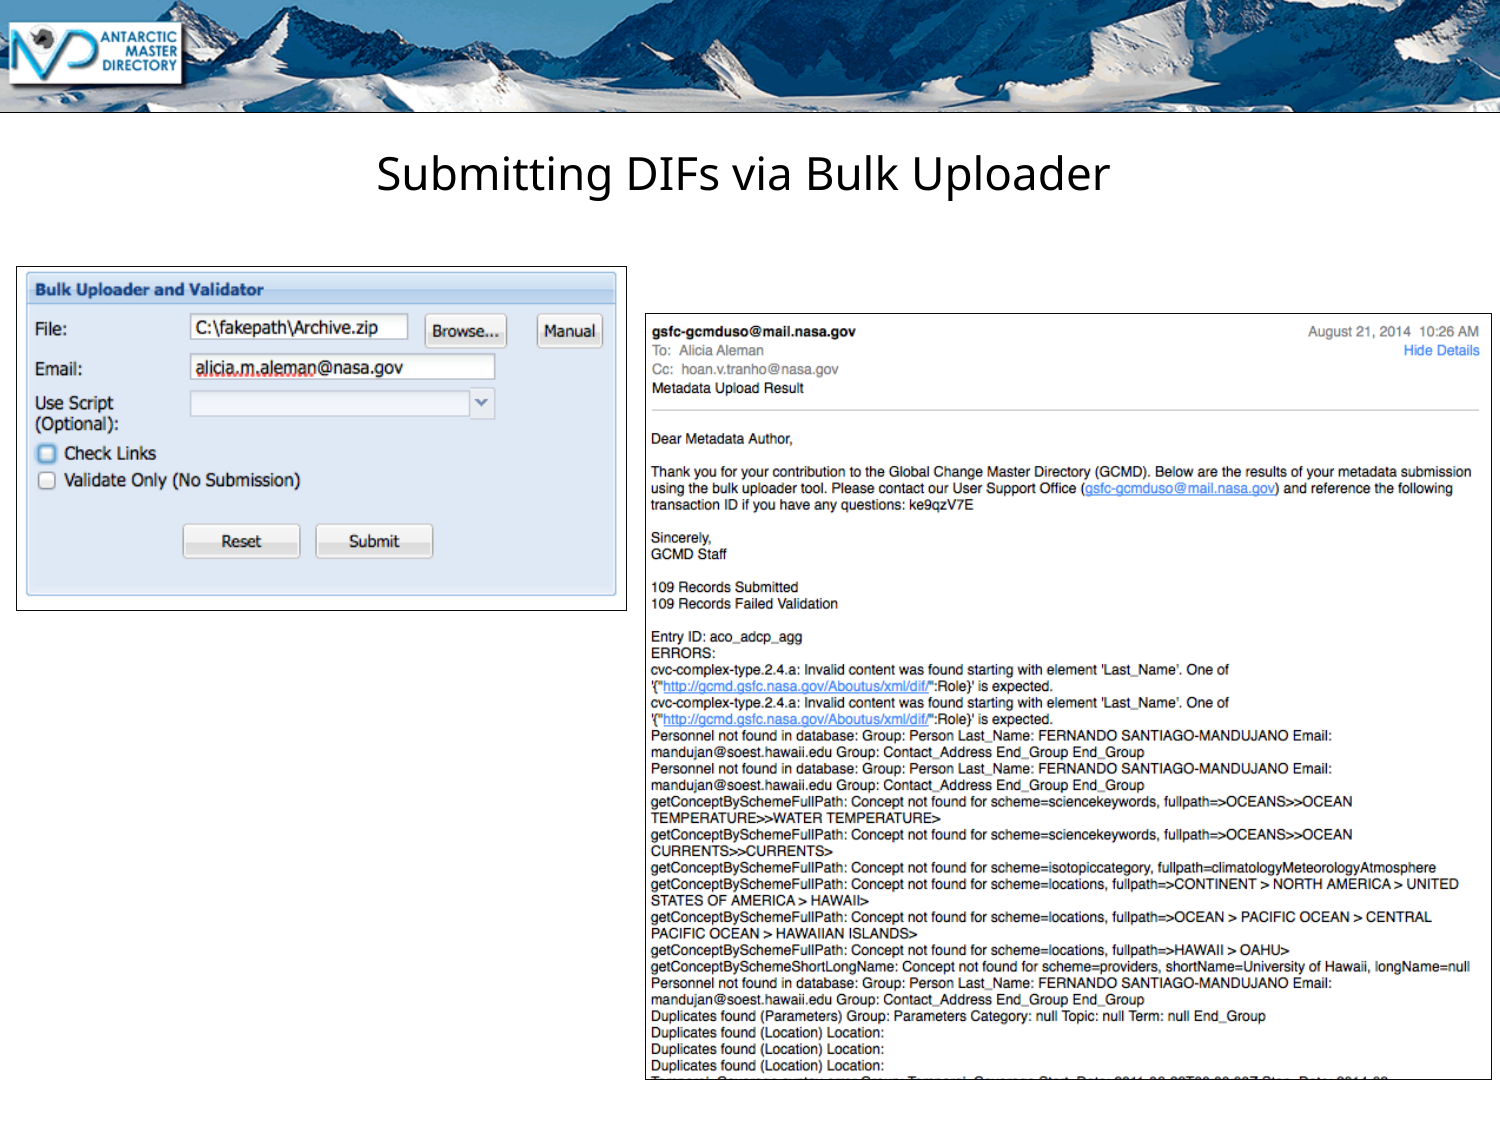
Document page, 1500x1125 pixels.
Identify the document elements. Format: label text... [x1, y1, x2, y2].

picture [0, 0, 1500, 112]
picture [16, 266, 628, 611]
picture [645, 313, 1492, 1080]
title Submitting DIFs via Bulk Uploader [361, 147, 1442, 208]
